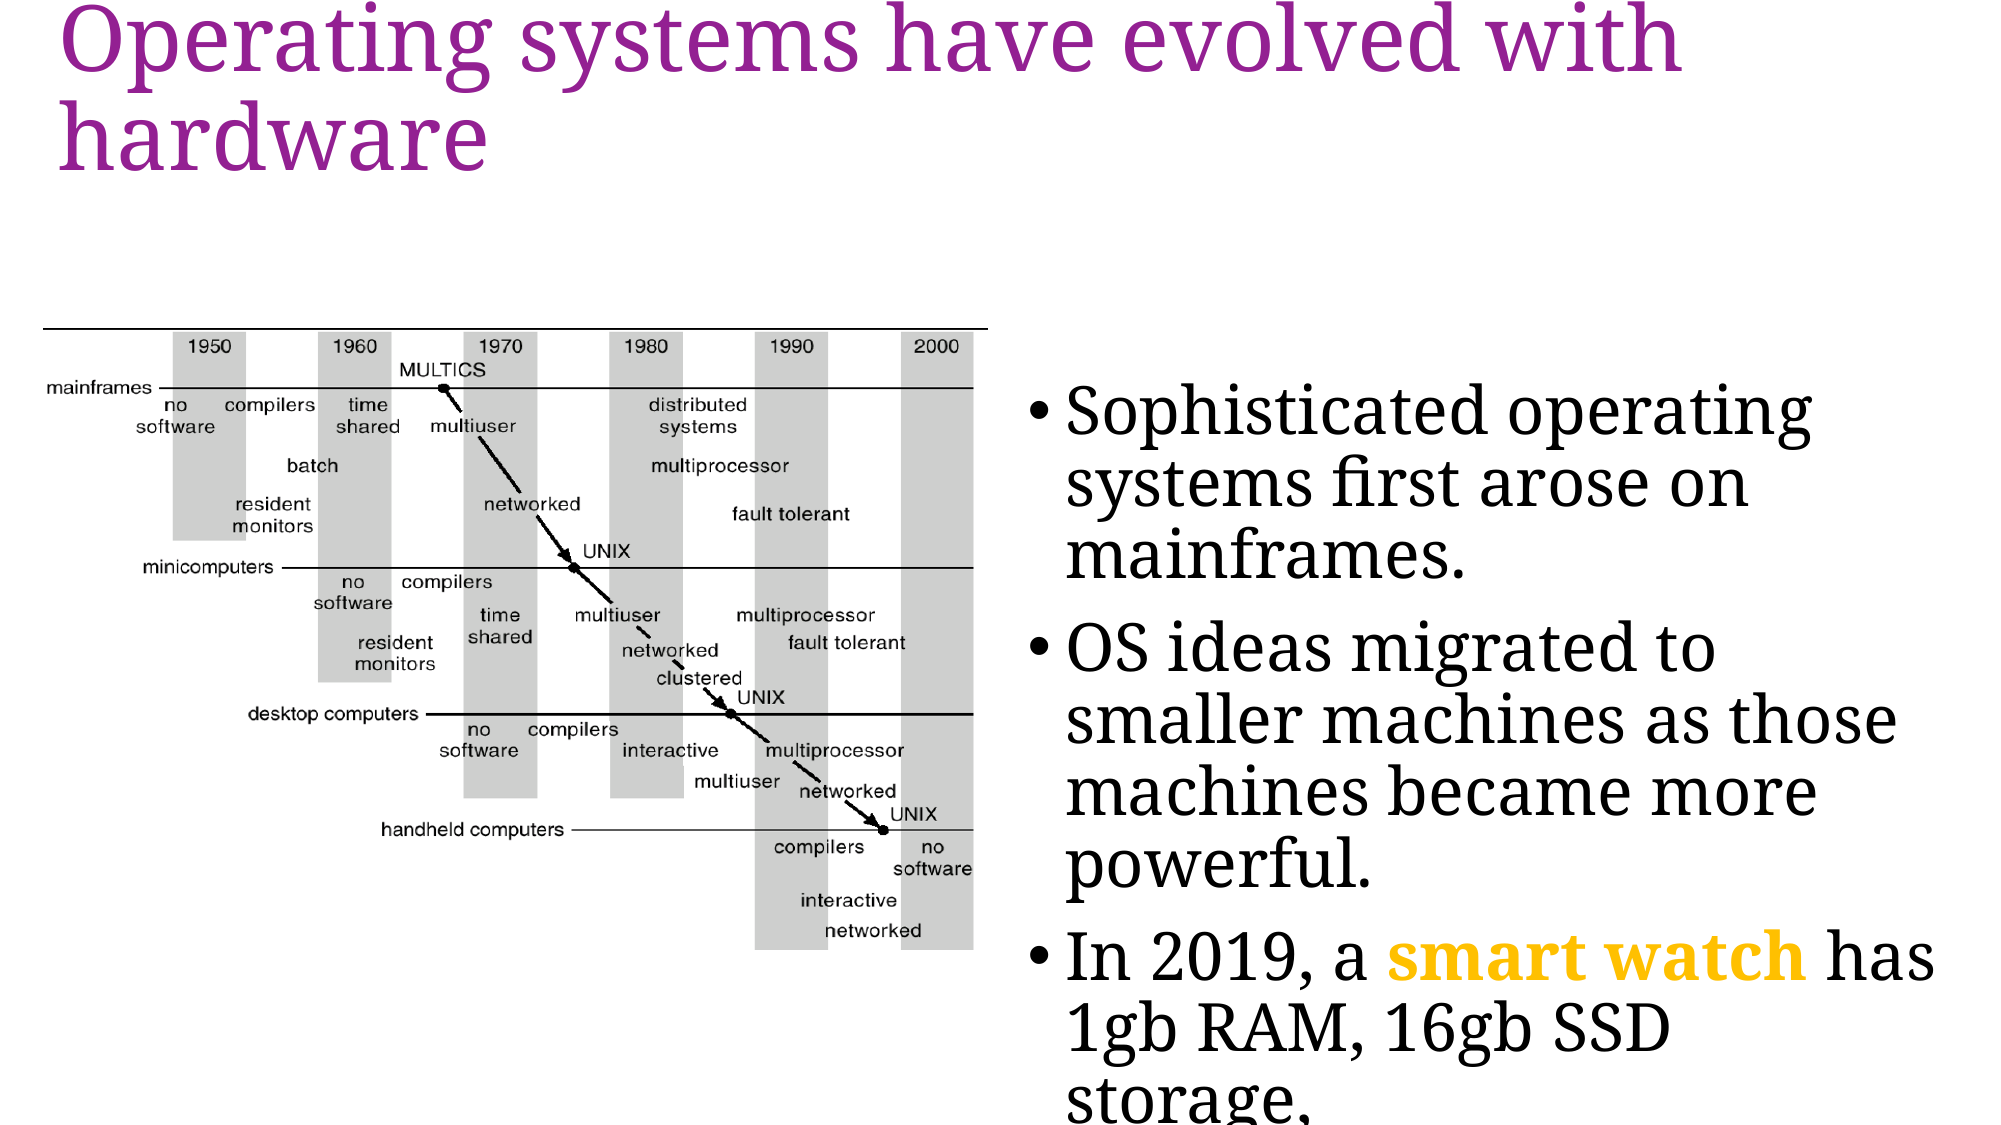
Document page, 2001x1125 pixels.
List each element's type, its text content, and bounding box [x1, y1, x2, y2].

title Operating systems have evolved with hardware [43, 25, 1953, 158]
list Sophisticated operating systems first arose on mainframes. OS ideas migrated to smaller machines as those machines became more powerful. In 2019, a smart watch has 1gb RAM, 16gb SSD storage, two CPU cores, and a real OS. [1012, 369, 1953, 1101]
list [43, 328, 988, 950]
